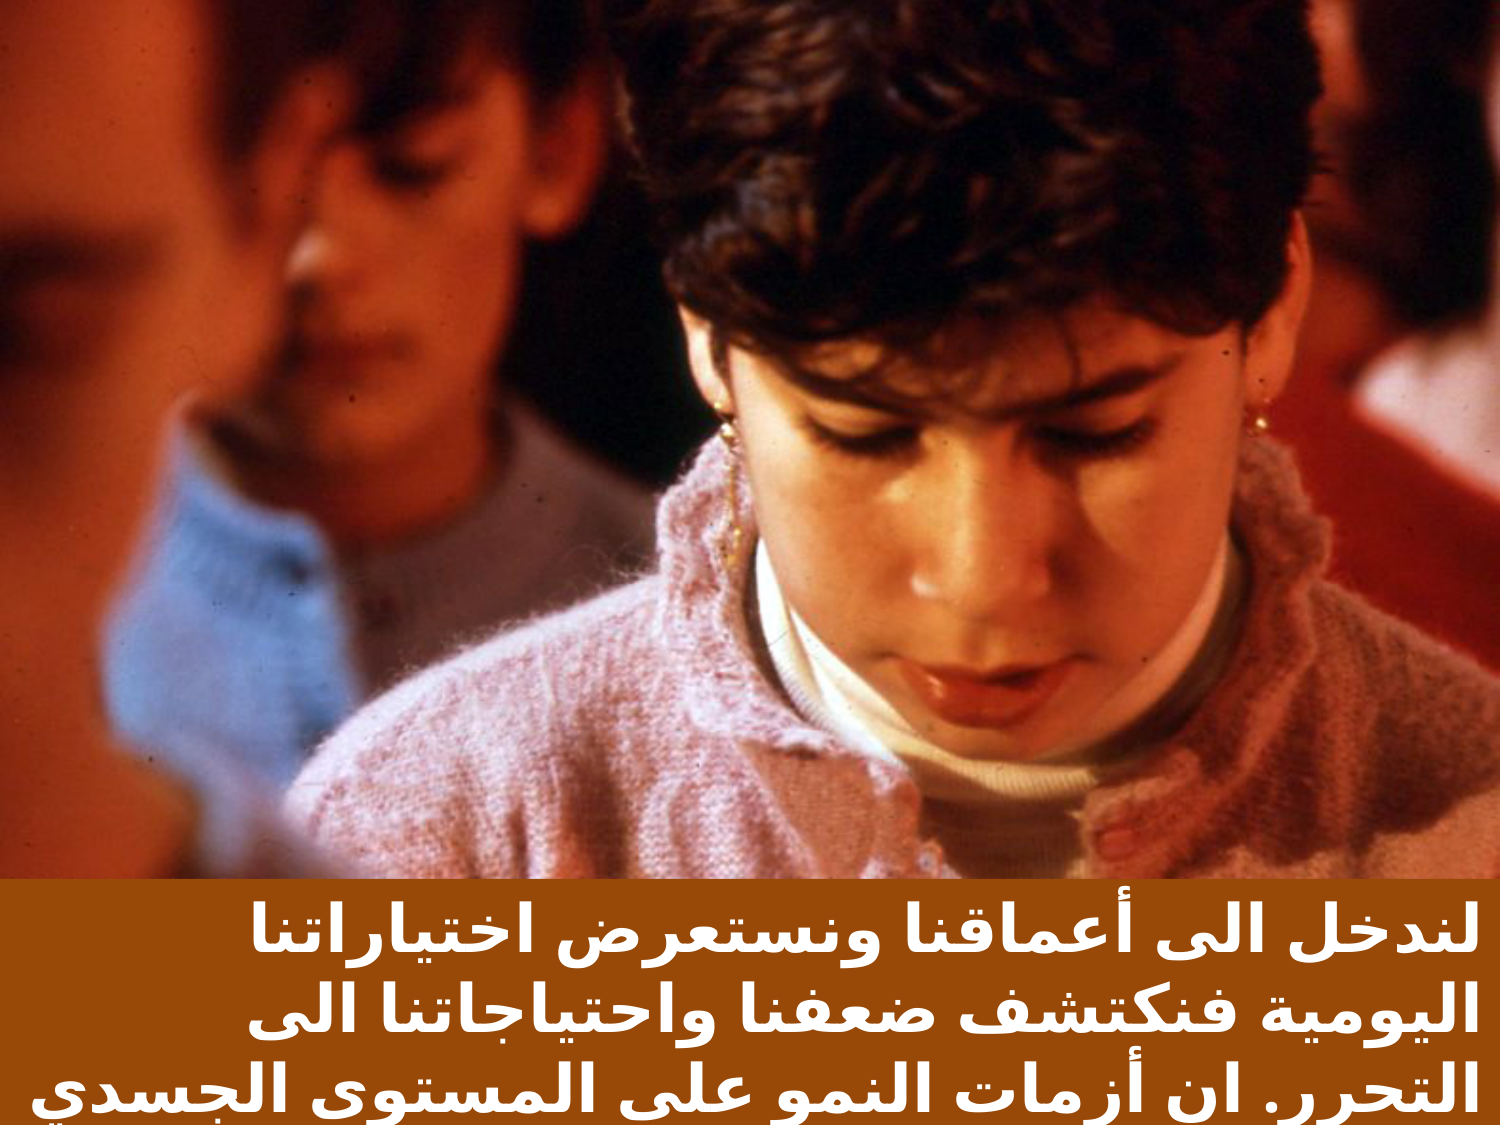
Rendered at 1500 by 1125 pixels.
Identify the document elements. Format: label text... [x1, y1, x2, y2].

picture [0, 0, 1500, 880]
text_box لندخل الى أعماقنا ونستعرض اختياراتنا اليومية فنكتشف ضعفنا واحتياجاتنا الى التحرر. ان أزمات النمو على المستوى الجسدي والروحي . ما هي الا مراحل نمو حقيقي [0, 886, 1500, 1125]
